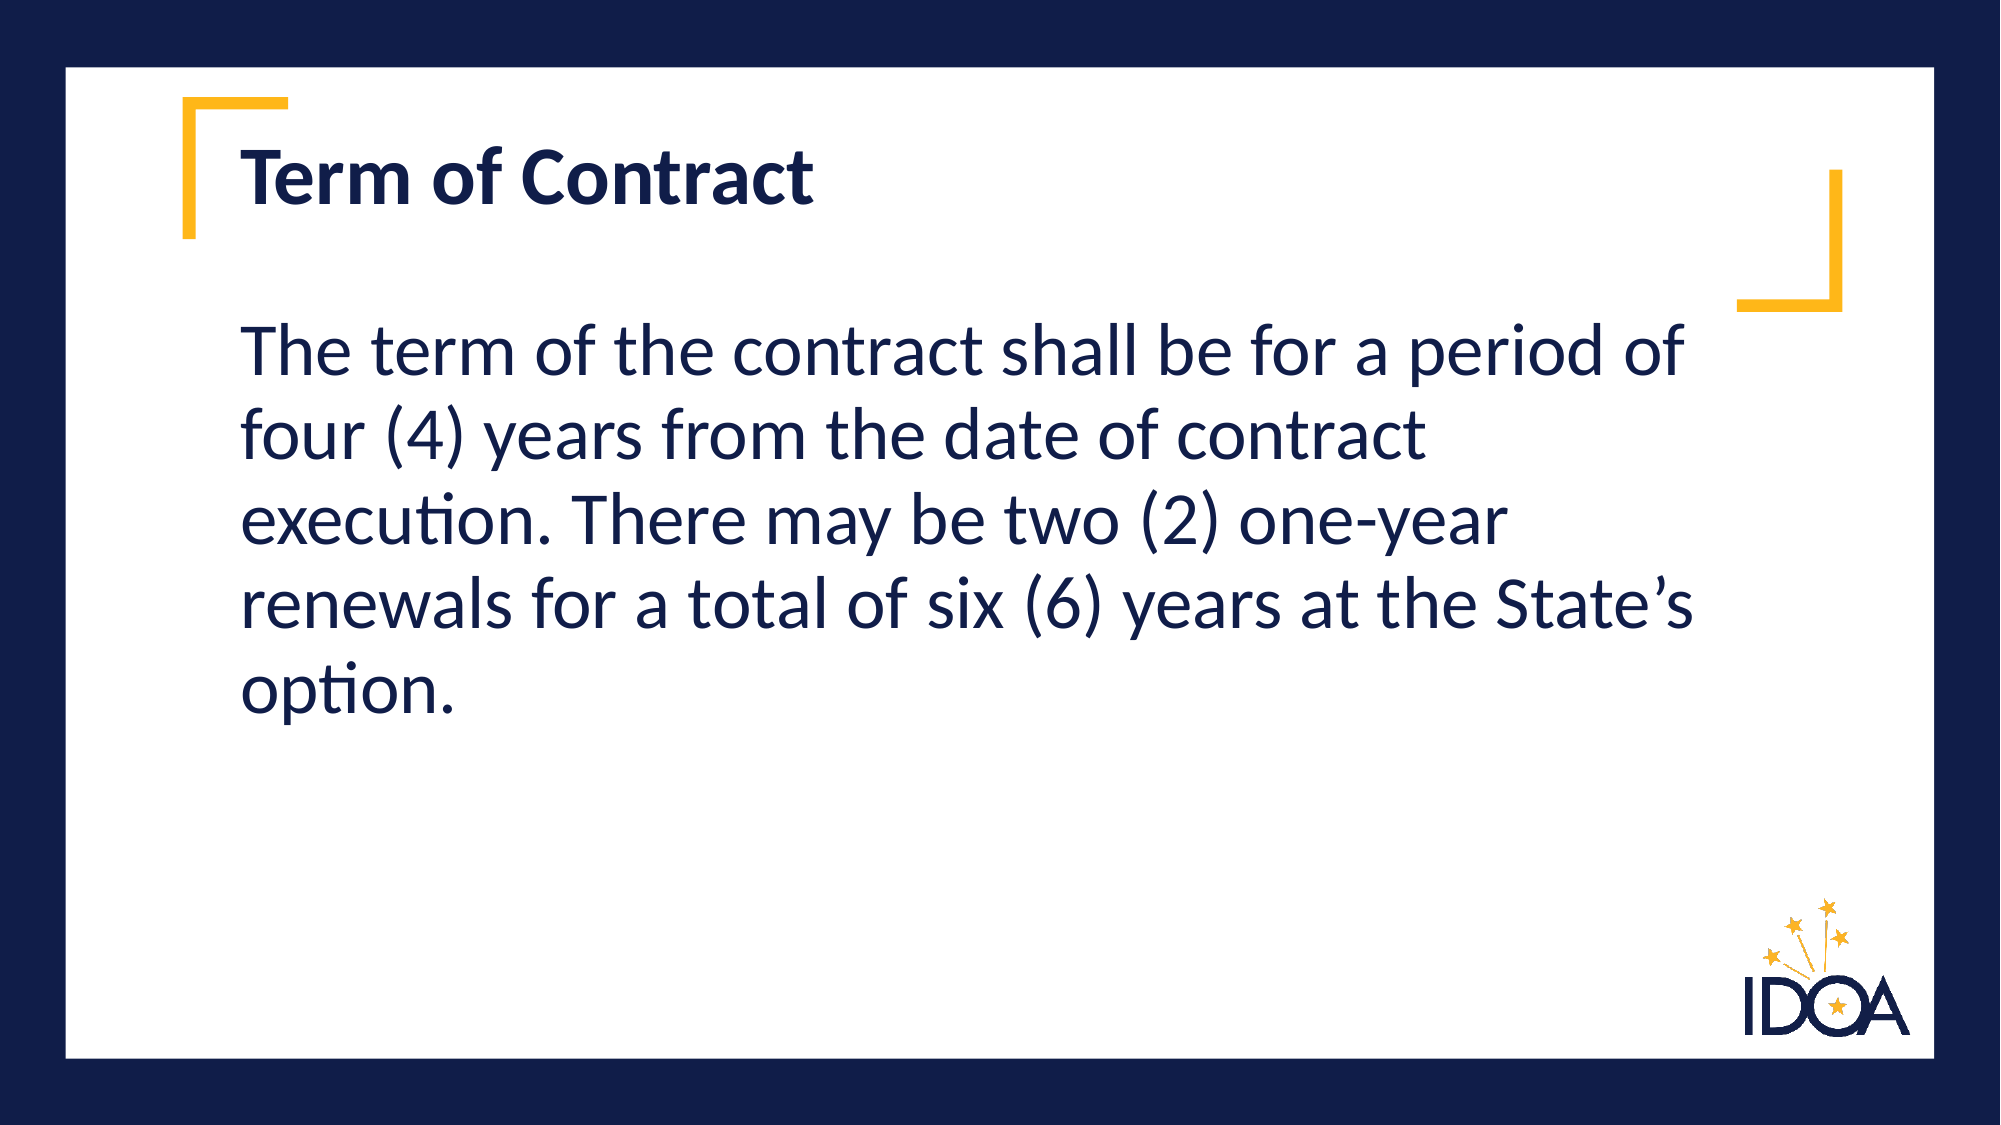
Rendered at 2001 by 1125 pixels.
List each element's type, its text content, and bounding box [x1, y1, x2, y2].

picture [1702, 857, 1959, 1114]
list The term of the contract shall be for a period of ​four (4)​ years from the date of contract execution. There may be ​two (2)​ one-year renewals for a total of ​six (6)​ years at the State’s option. [225, 299, 1711, 776]
title Term of Contract [225, 125, 1800, 262]
